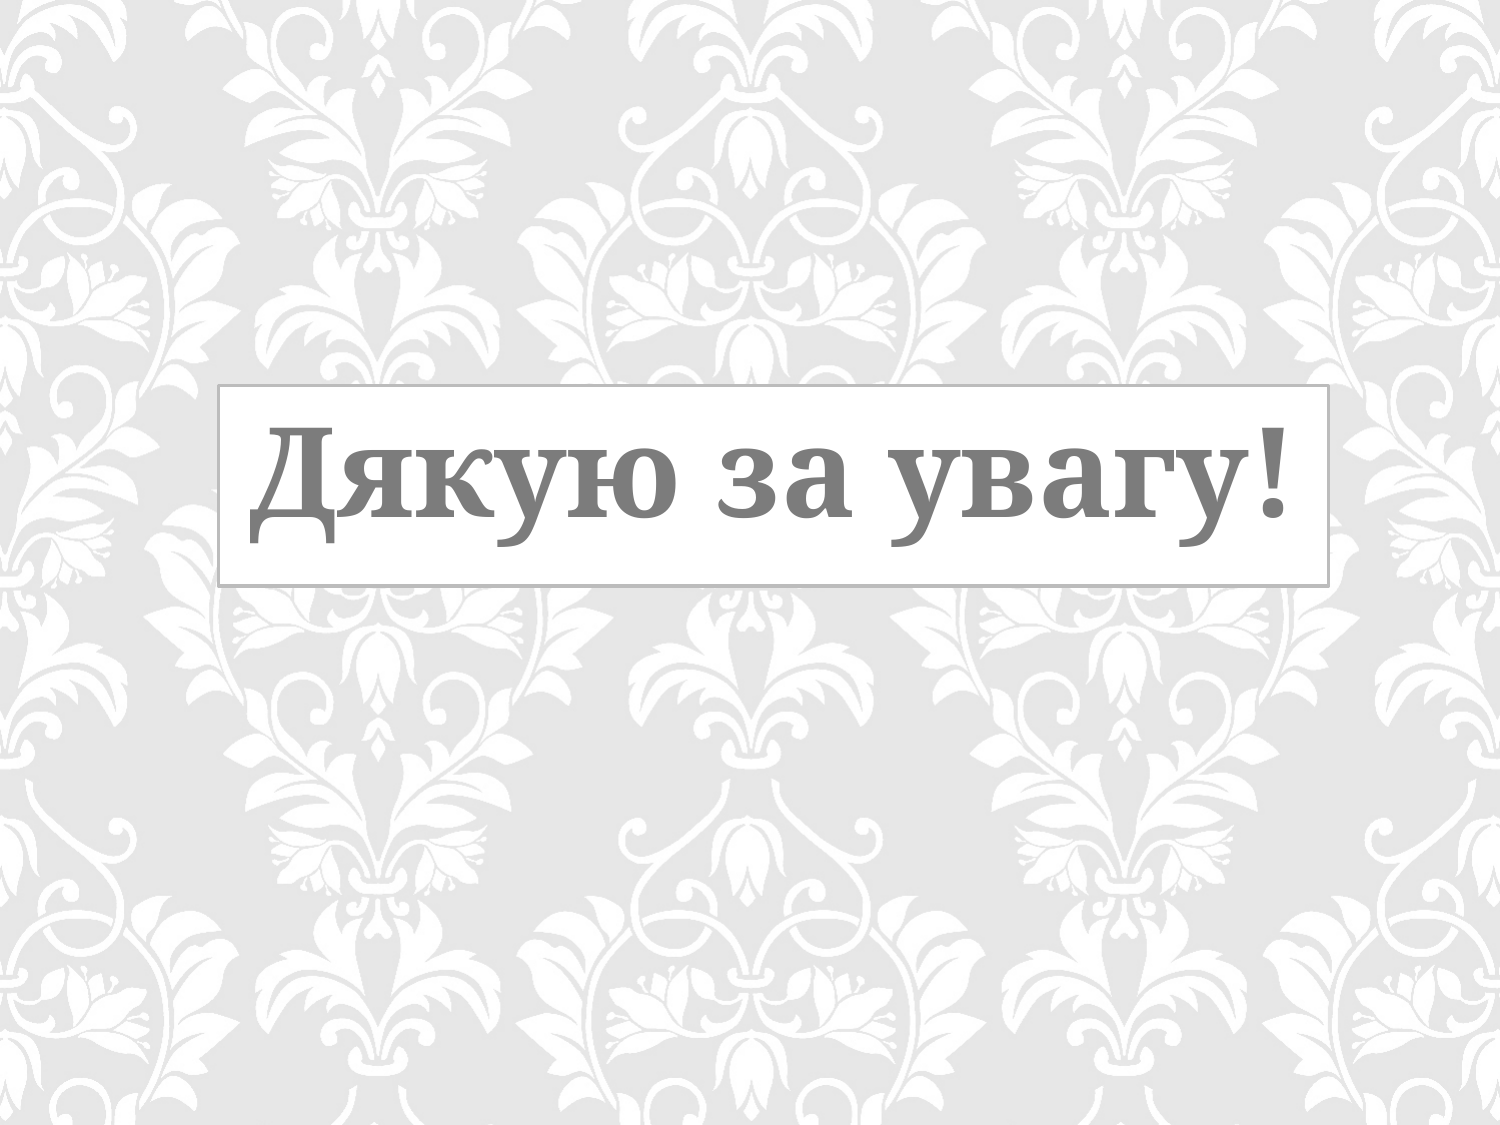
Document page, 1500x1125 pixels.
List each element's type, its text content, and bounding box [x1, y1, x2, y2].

text_box Дякую за увагу! [217, 384, 1330, 588]
